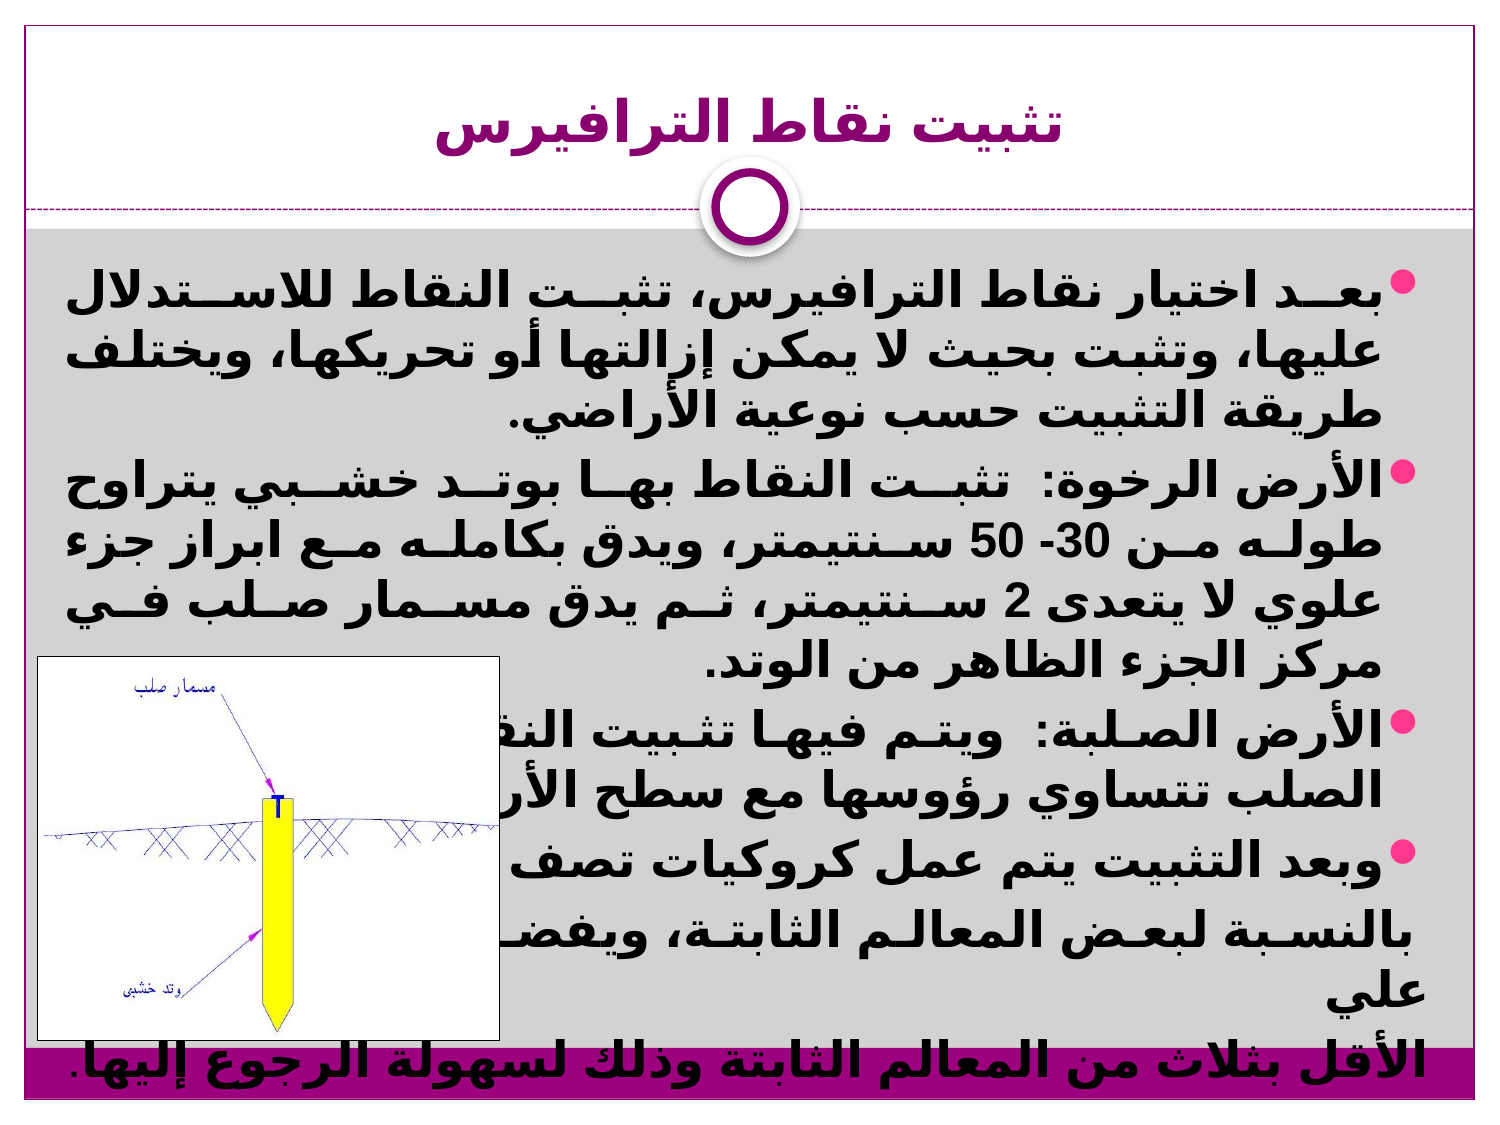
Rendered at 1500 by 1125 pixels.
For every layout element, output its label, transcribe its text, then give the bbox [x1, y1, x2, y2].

list بعد اختيار نقاط الترافيرس، تثبت النقاط للاستدلال عليها، وتثبت بحيث لا يمكن إزالتها أو تحريكها، ويختلف طريقة التثبيت حسب نوعية الأراضي. الأرض الرخوة: تثبت النقاط بها بوتد خشبي يتراوح طوله من 30- 50 سنتيمتر، ويدق بكامله مع ابراز جزء علوي لا يتعدى 2 سنتيمتر، ثم يدق مسمار صلب في مركز الجزء الظاهر من الوتد. الأرض الصلبة: ويتم فيها تثبيت النقاط بمسامير من الصلب تتساوي رؤوسها مع سطح الأرض. وبعد التثبيت يتم عمل كروكيات تصف موقع كل نقطة بالنسبة لبعض المعالم الثابتة، ويفضل ربط كل نقطة علي الأقل بثلاث من المعالم الثابتة وذلك لسهولة الرجوع إليها. [49, 249, 1445, 1050]
title تثبيت نقاط الترافيرس [49, 37, 1450, 162]
picture [37, 656, 501, 1041]
